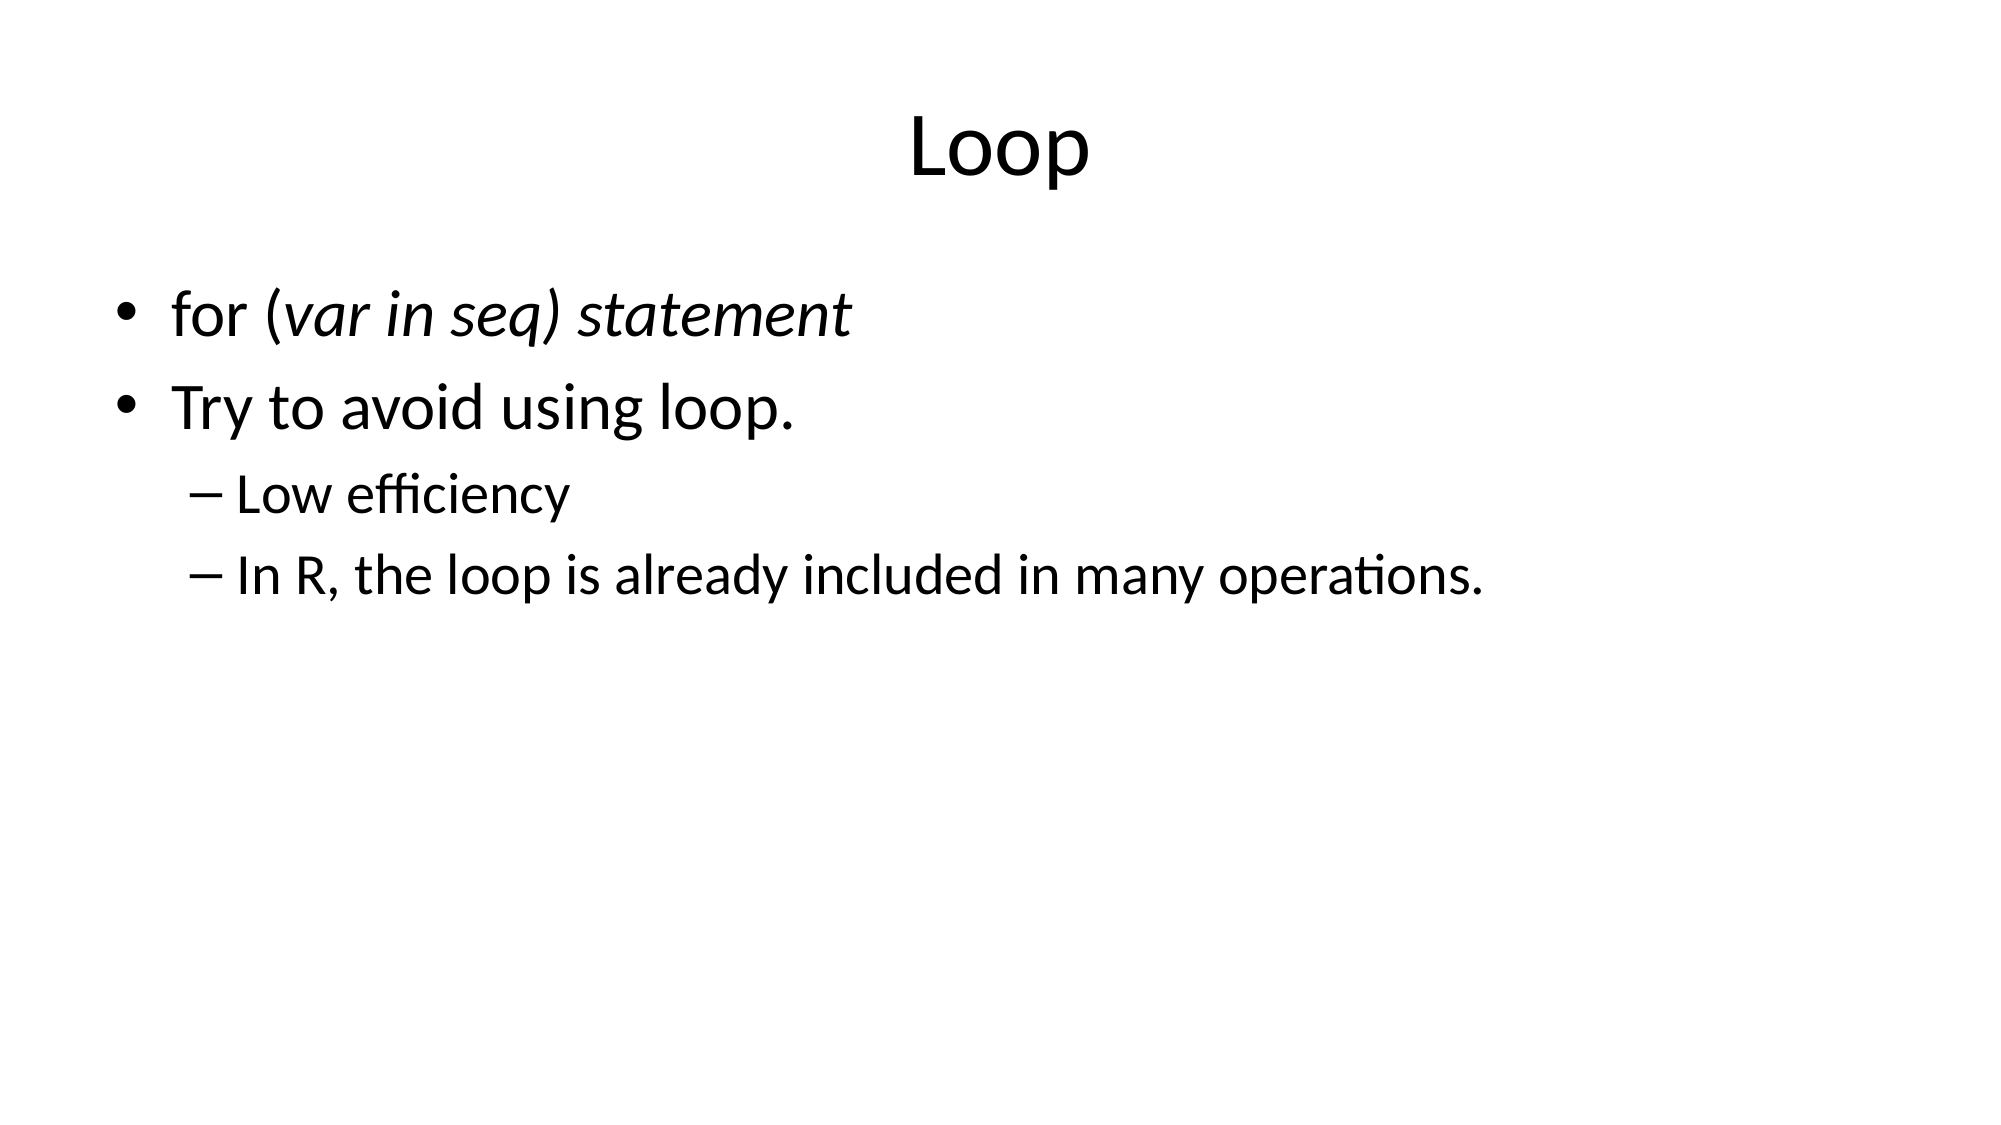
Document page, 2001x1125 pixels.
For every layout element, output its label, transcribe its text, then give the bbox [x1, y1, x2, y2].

title Loop [99, 45, 1900, 233]
list for (var in seq) statement Try to avoid using loop. Low efficiency In R, the loop is already included in many operations. [99, 262, 1900, 1005]
